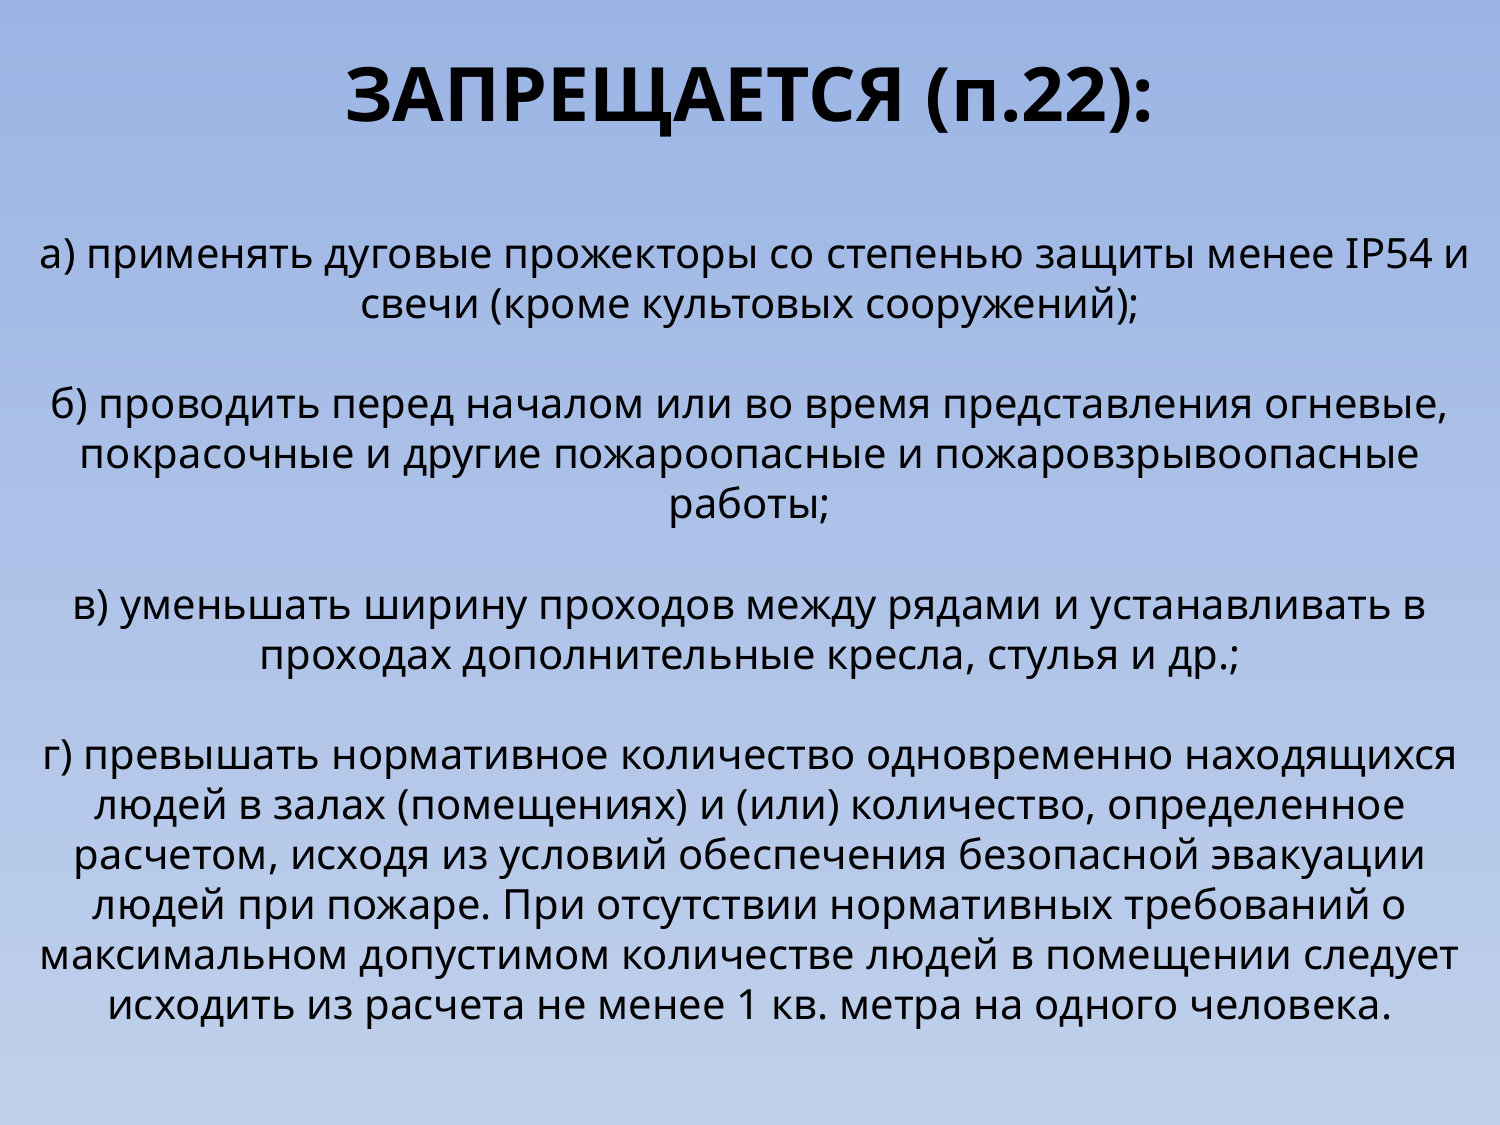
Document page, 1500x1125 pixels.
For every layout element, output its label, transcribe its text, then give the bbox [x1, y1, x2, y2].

title ЗАПРЕЩАЕТСЯ (п.22): а) применять дуговые прожекторы со степенью защиты менее IP54 и свечи (кроме культовых сооружений); б) проводить перед началом или во время представления огневые, покрасочные и другие пожароопасные и пожаровзрывоопасные работы; в) уменьшать ширину проходов между рядами и устанавливать в проходах дополнительные кресла, стулья и др.; г) превышать нормативное количество одновременно находящихся людей в залах (помещениях) и (или) количество, определенное расчетом, исходя из условий обеспечения безопасной эвакуации людей при пожаре. При отсутствии нормативных требований о максимальном допустимом количестве людей в помещении следует исходить из расчета не менее 1 кв. метра на одного человека. [0, 0, 1500, 1125]
